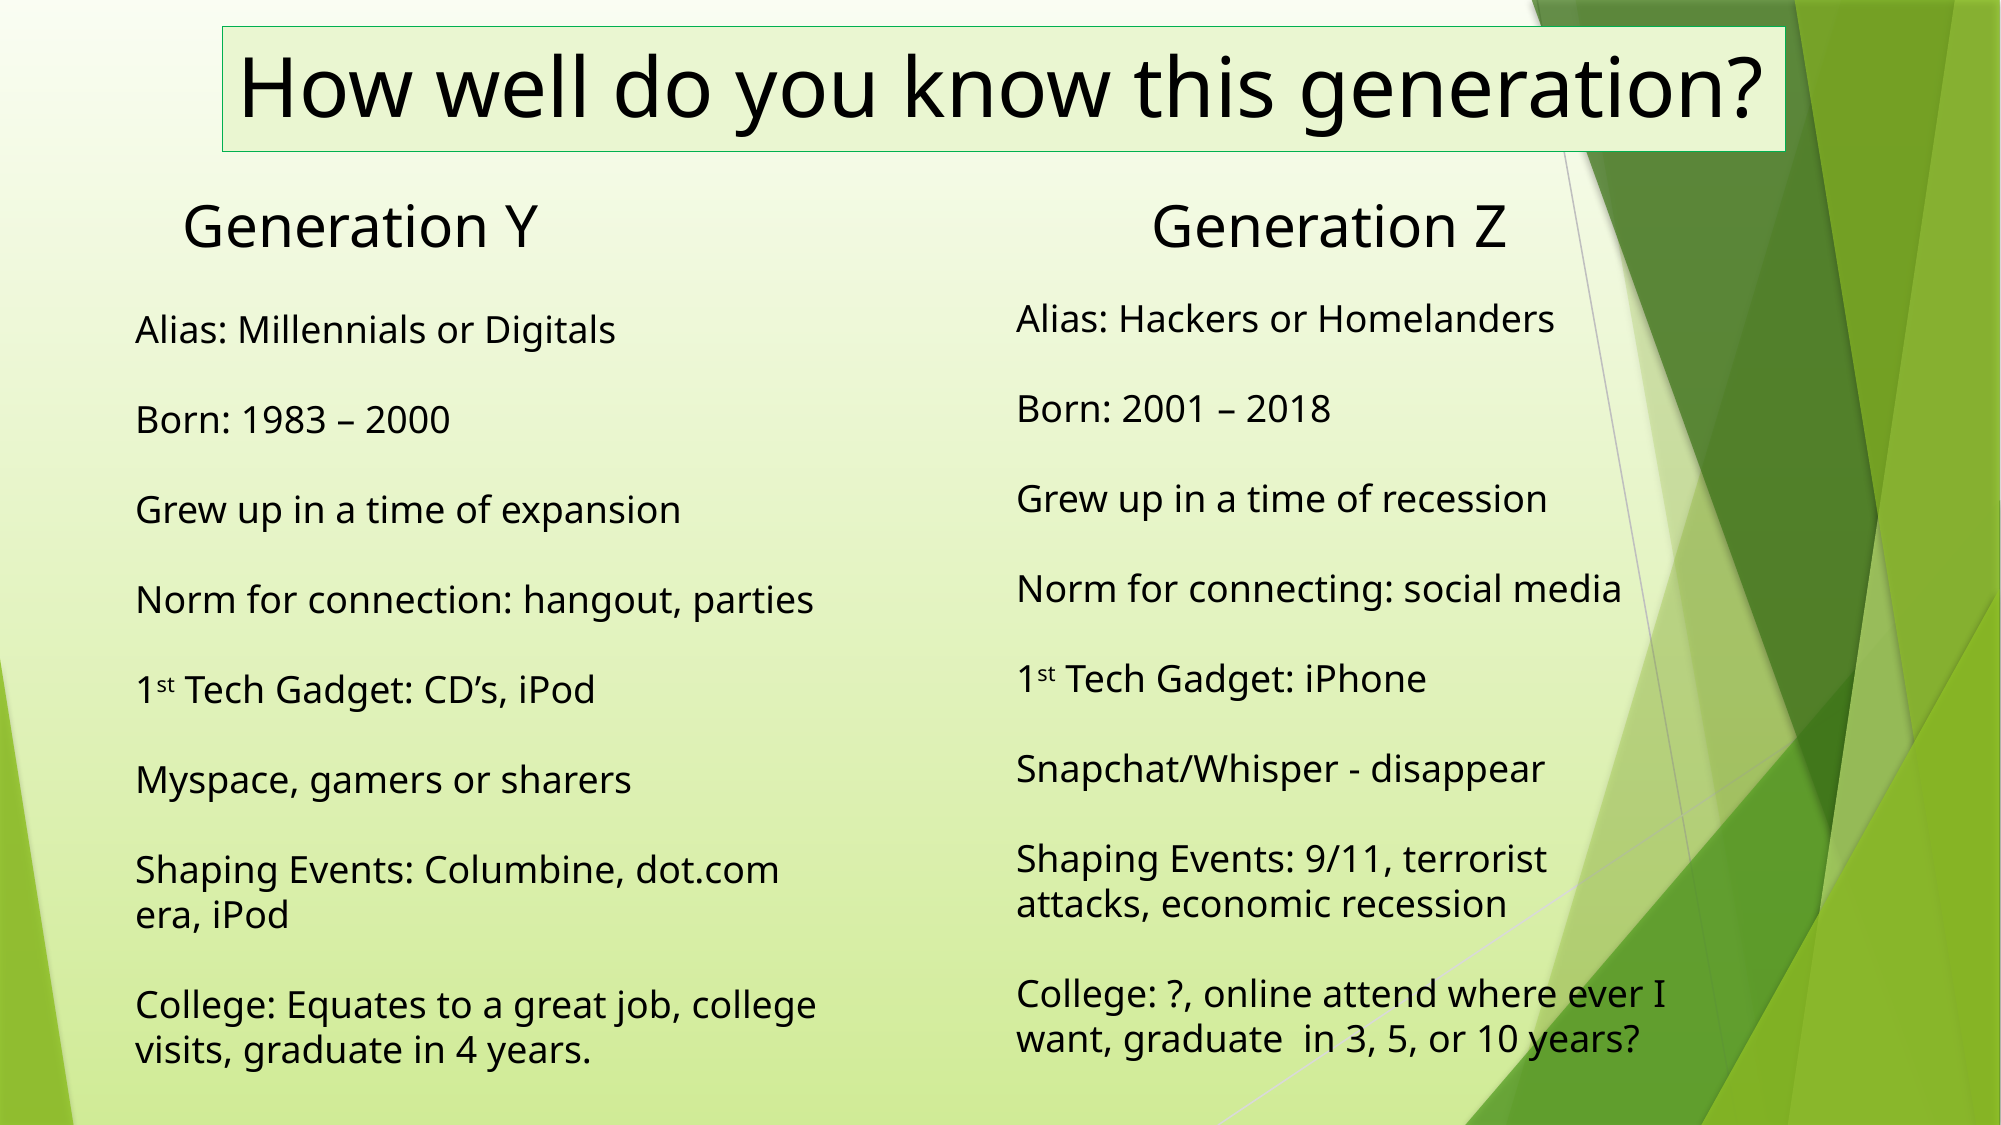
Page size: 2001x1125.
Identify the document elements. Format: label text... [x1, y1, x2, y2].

text_box Generation Y [168, 182, 787, 267]
text_box Alias: Hackers or Homelanders Born: 2001 – 2018 Grew up in a time of recession Norm for connecting: social media 1st Tech Gadget: iPhone Snapchat/Whisper - disappear Shaping Events: 9/11, terrorist attacks, economic recession College: ?, online attend where ever I want, graduate in 3, 5, or 10 years? [1001, 287, 1684, 1113]
text_box [566, 1034, 1001, 1096]
title How well do you know this generation? [222, 26, 1786, 152]
text_box Generation Z [1137, 182, 1756, 267]
text_box Alias: Millennials or Digitals Born: 1983 – 2000 Grew up in a time of expansion Norm for connection: hangout, parties 1st Tech Gadget: CD’s, iPod Myspace, gamers or sharers Shaping Events: Columbine, dot.com era, iPod College: Equates to a great job, college visits, graduate in 4 years. [120, 298, 834, 1079]
